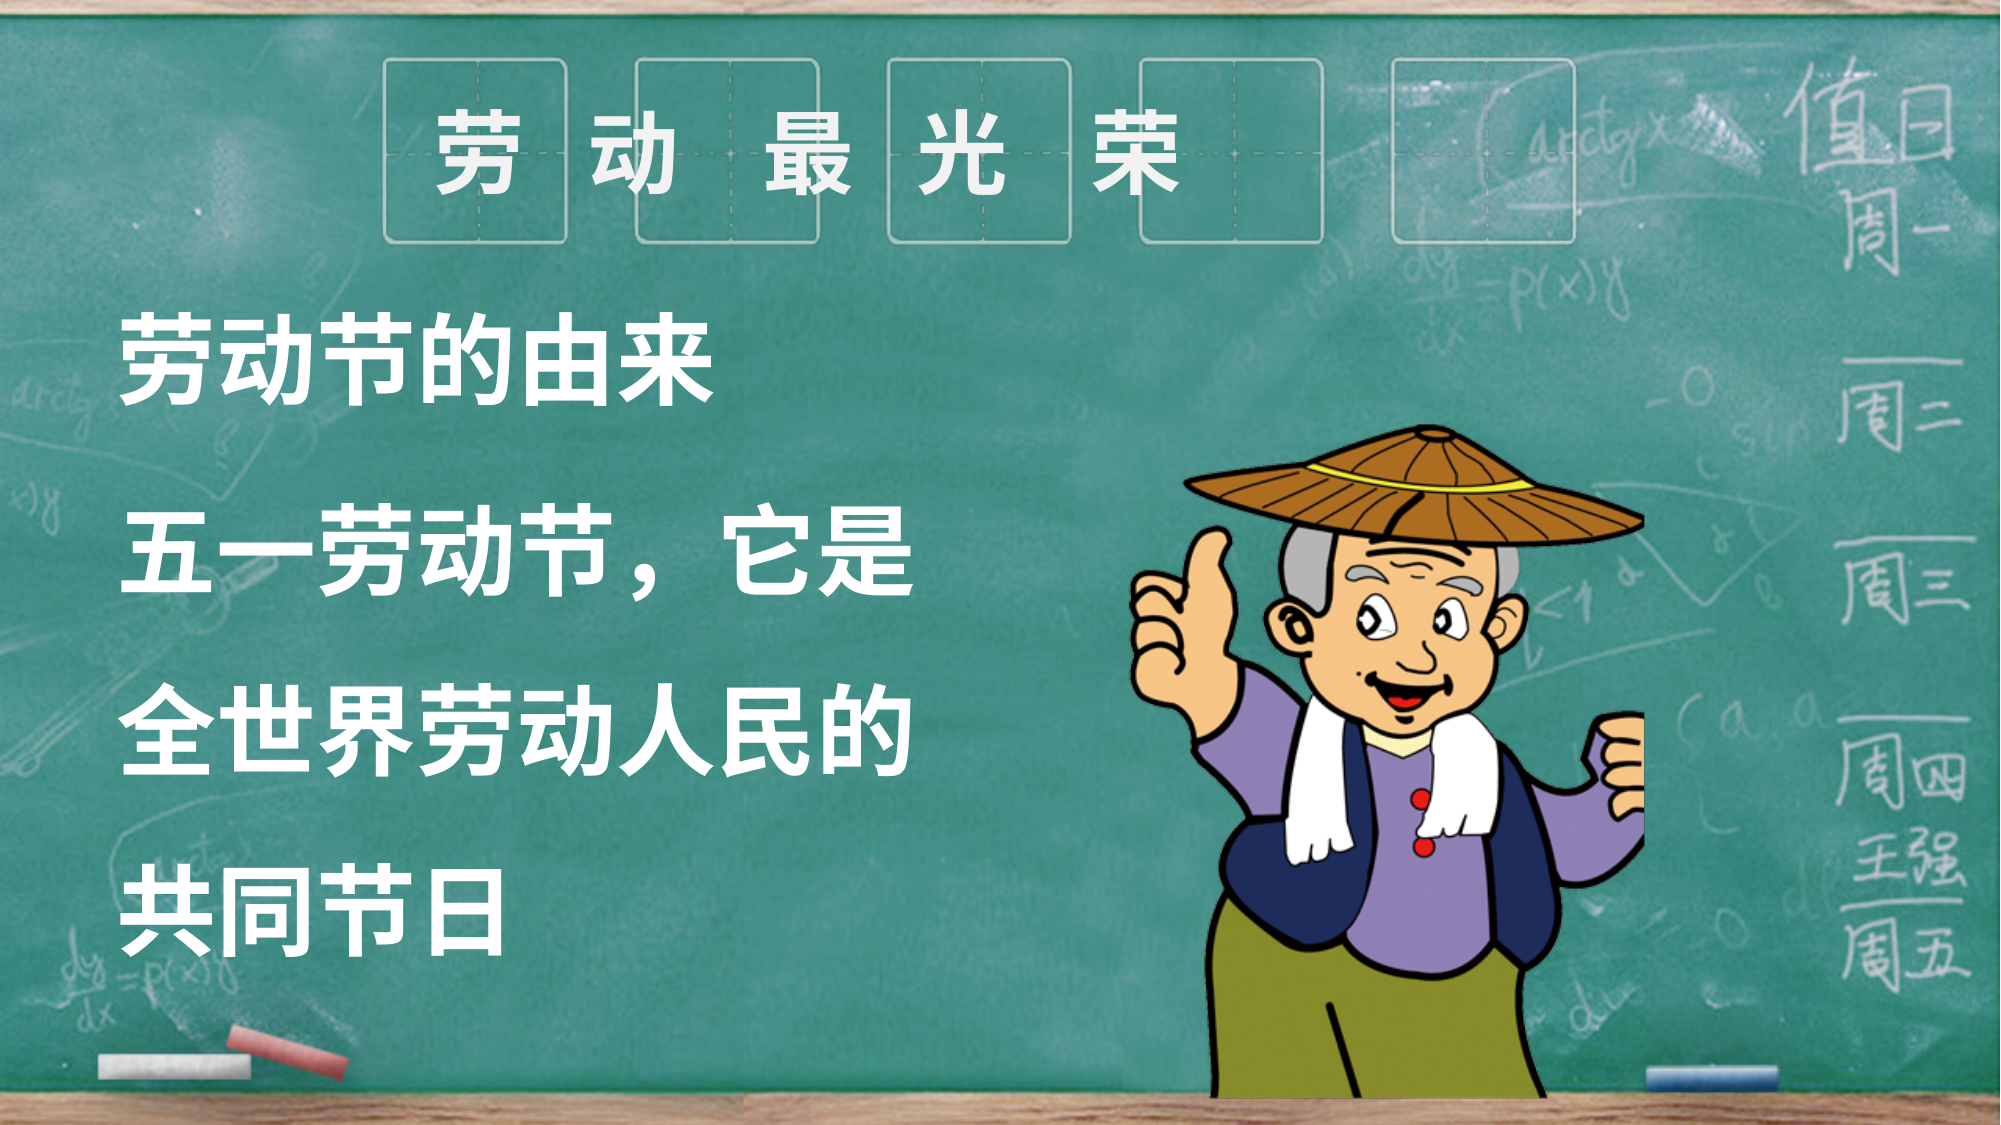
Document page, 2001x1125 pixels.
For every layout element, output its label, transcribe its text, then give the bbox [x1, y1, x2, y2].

text_box 劳动节的由来 [101, 277, 1014, 377]
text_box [380, 56, 1683, 247]
text_box 五一劳动节，它是全世界劳动人民的共同节日 [101, 397, 979, 1001]
picture [0, 0, 2000, 1125]
